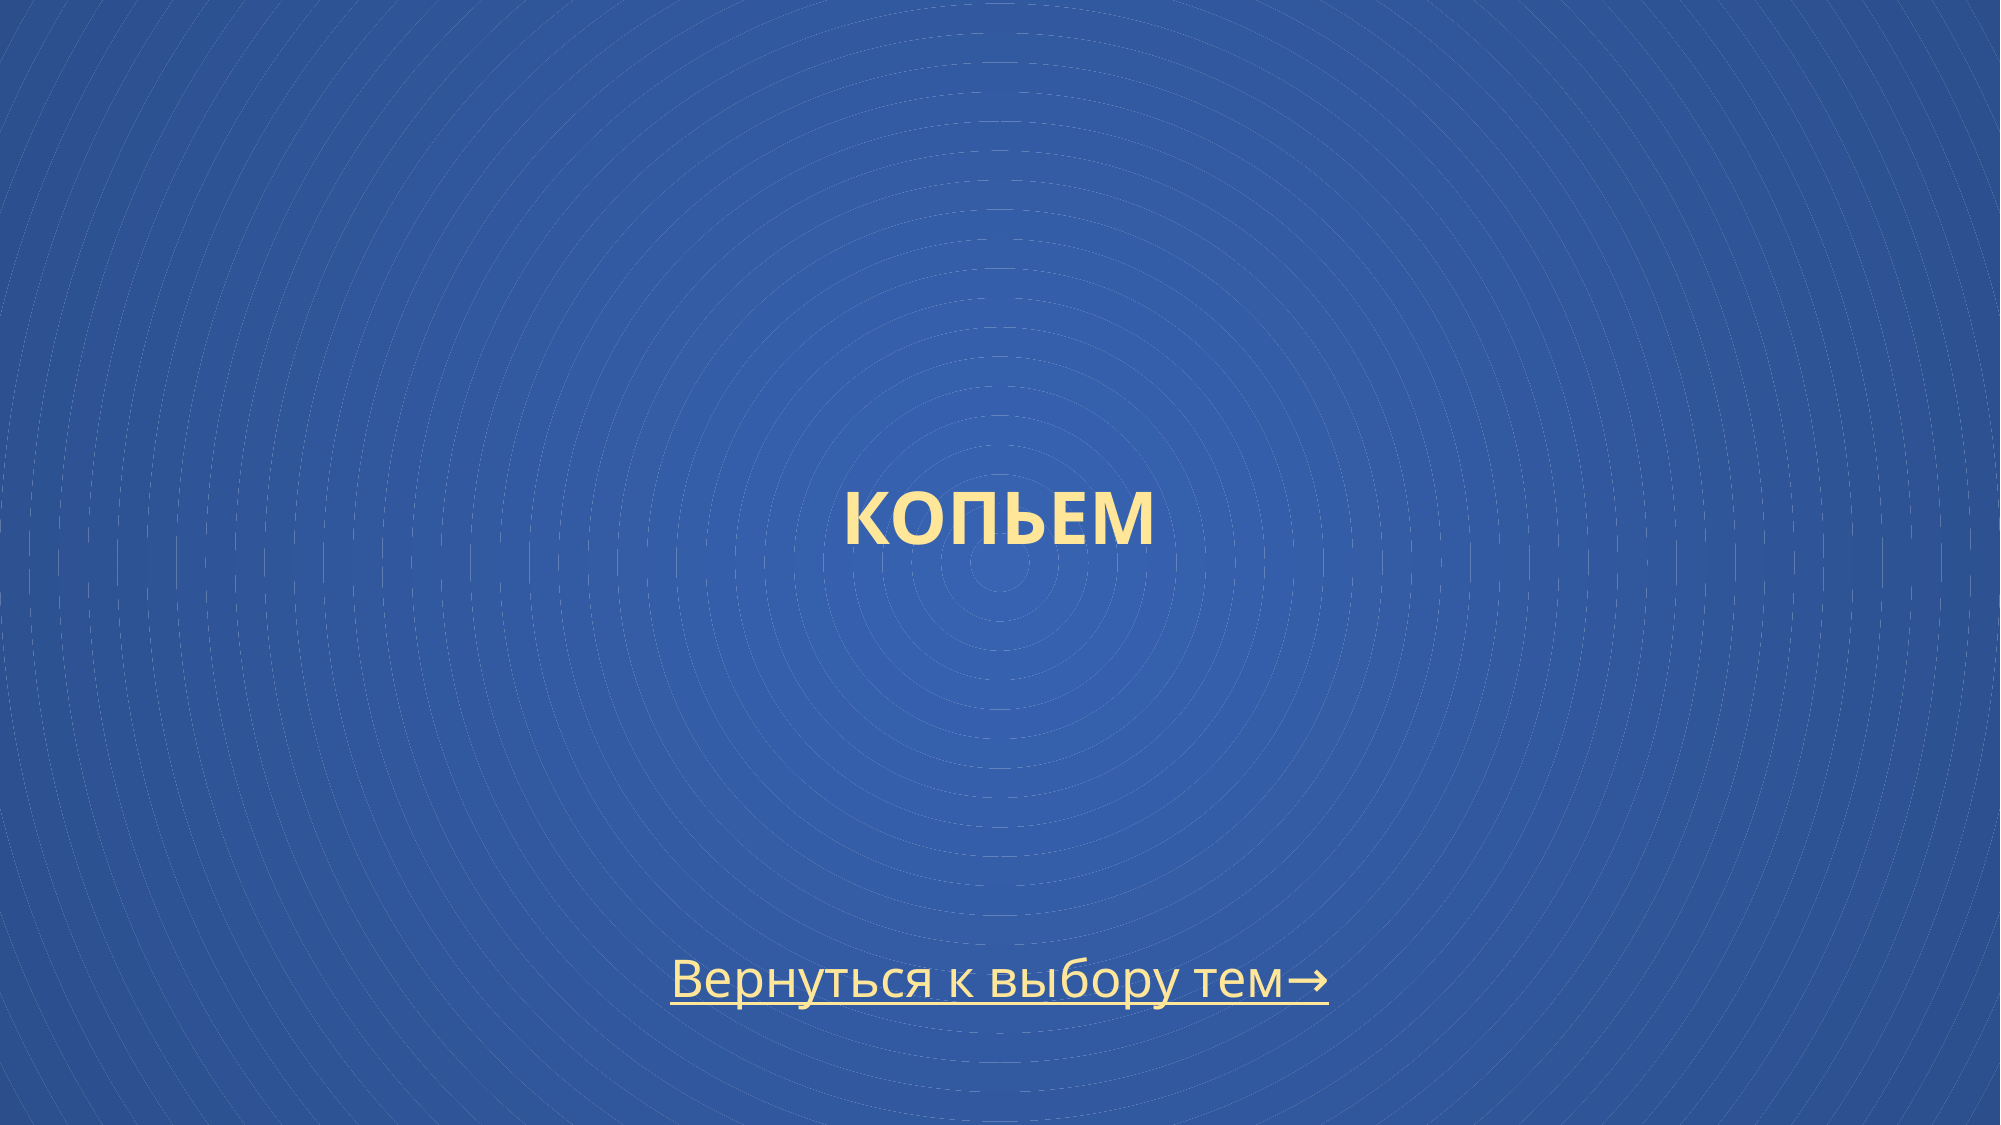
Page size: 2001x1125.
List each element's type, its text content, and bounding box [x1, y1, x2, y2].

title копьем [117, 396, 1883, 646]
text_box Вернуться к выбору тем→ [655, 938, 1345, 1016]
